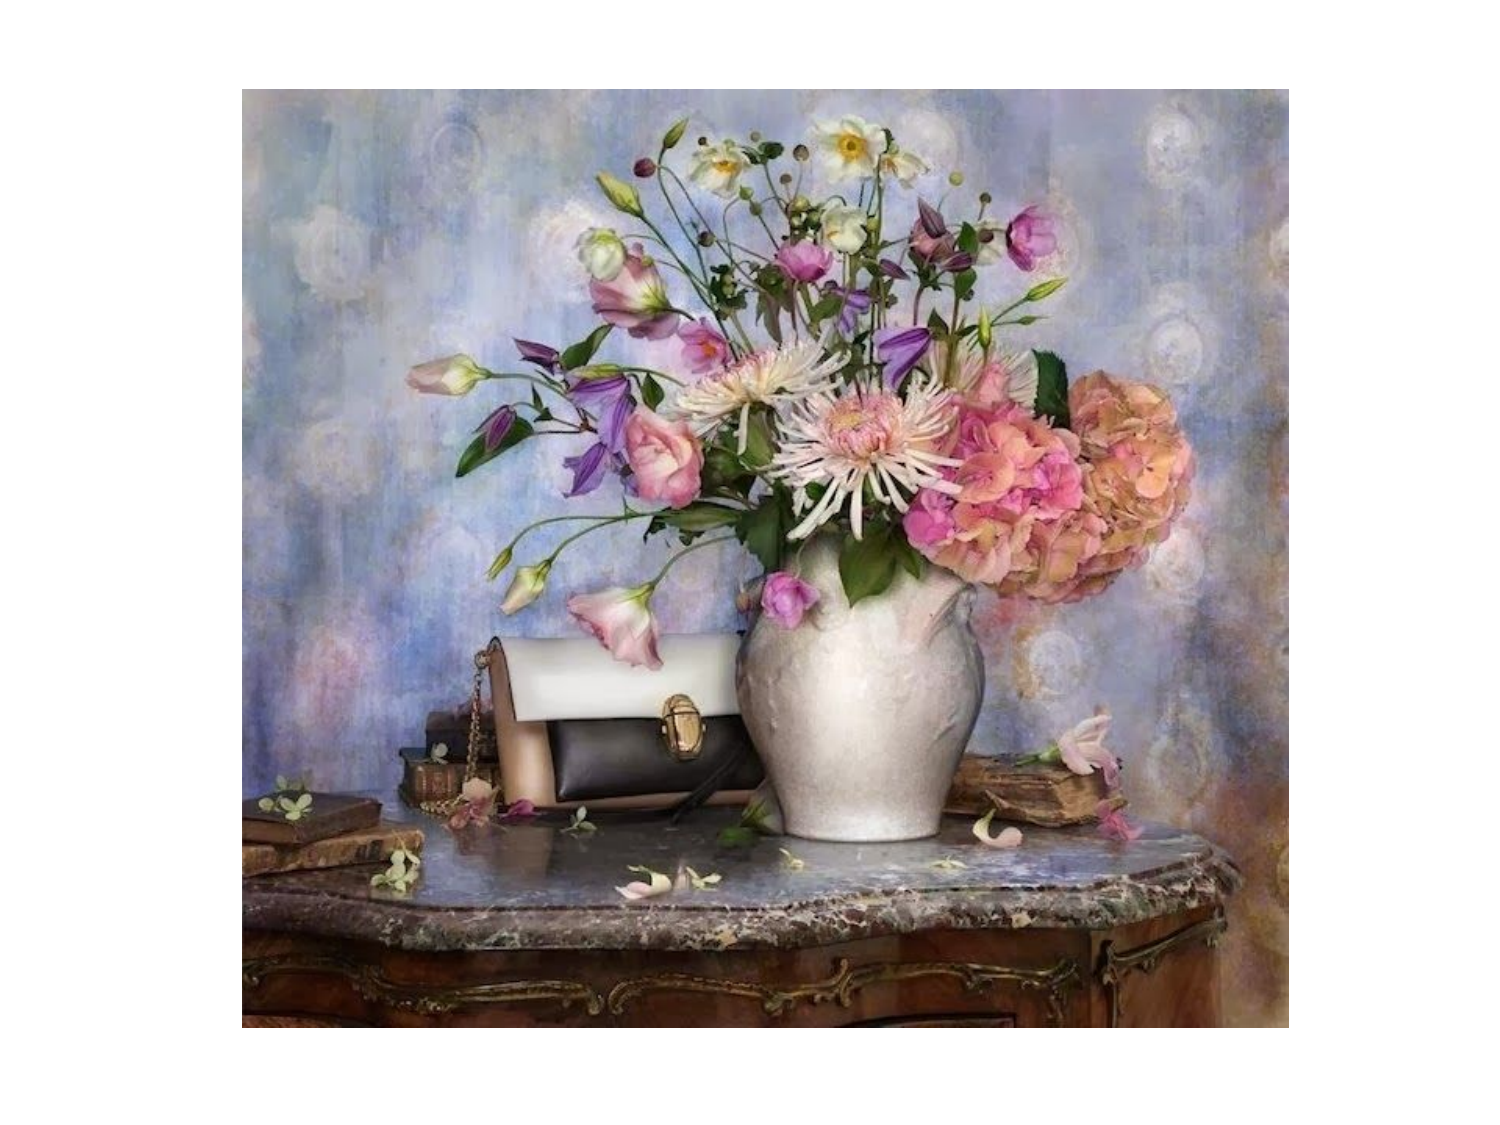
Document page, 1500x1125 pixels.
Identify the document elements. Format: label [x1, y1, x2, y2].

picture [241, 89, 1290, 1028]
